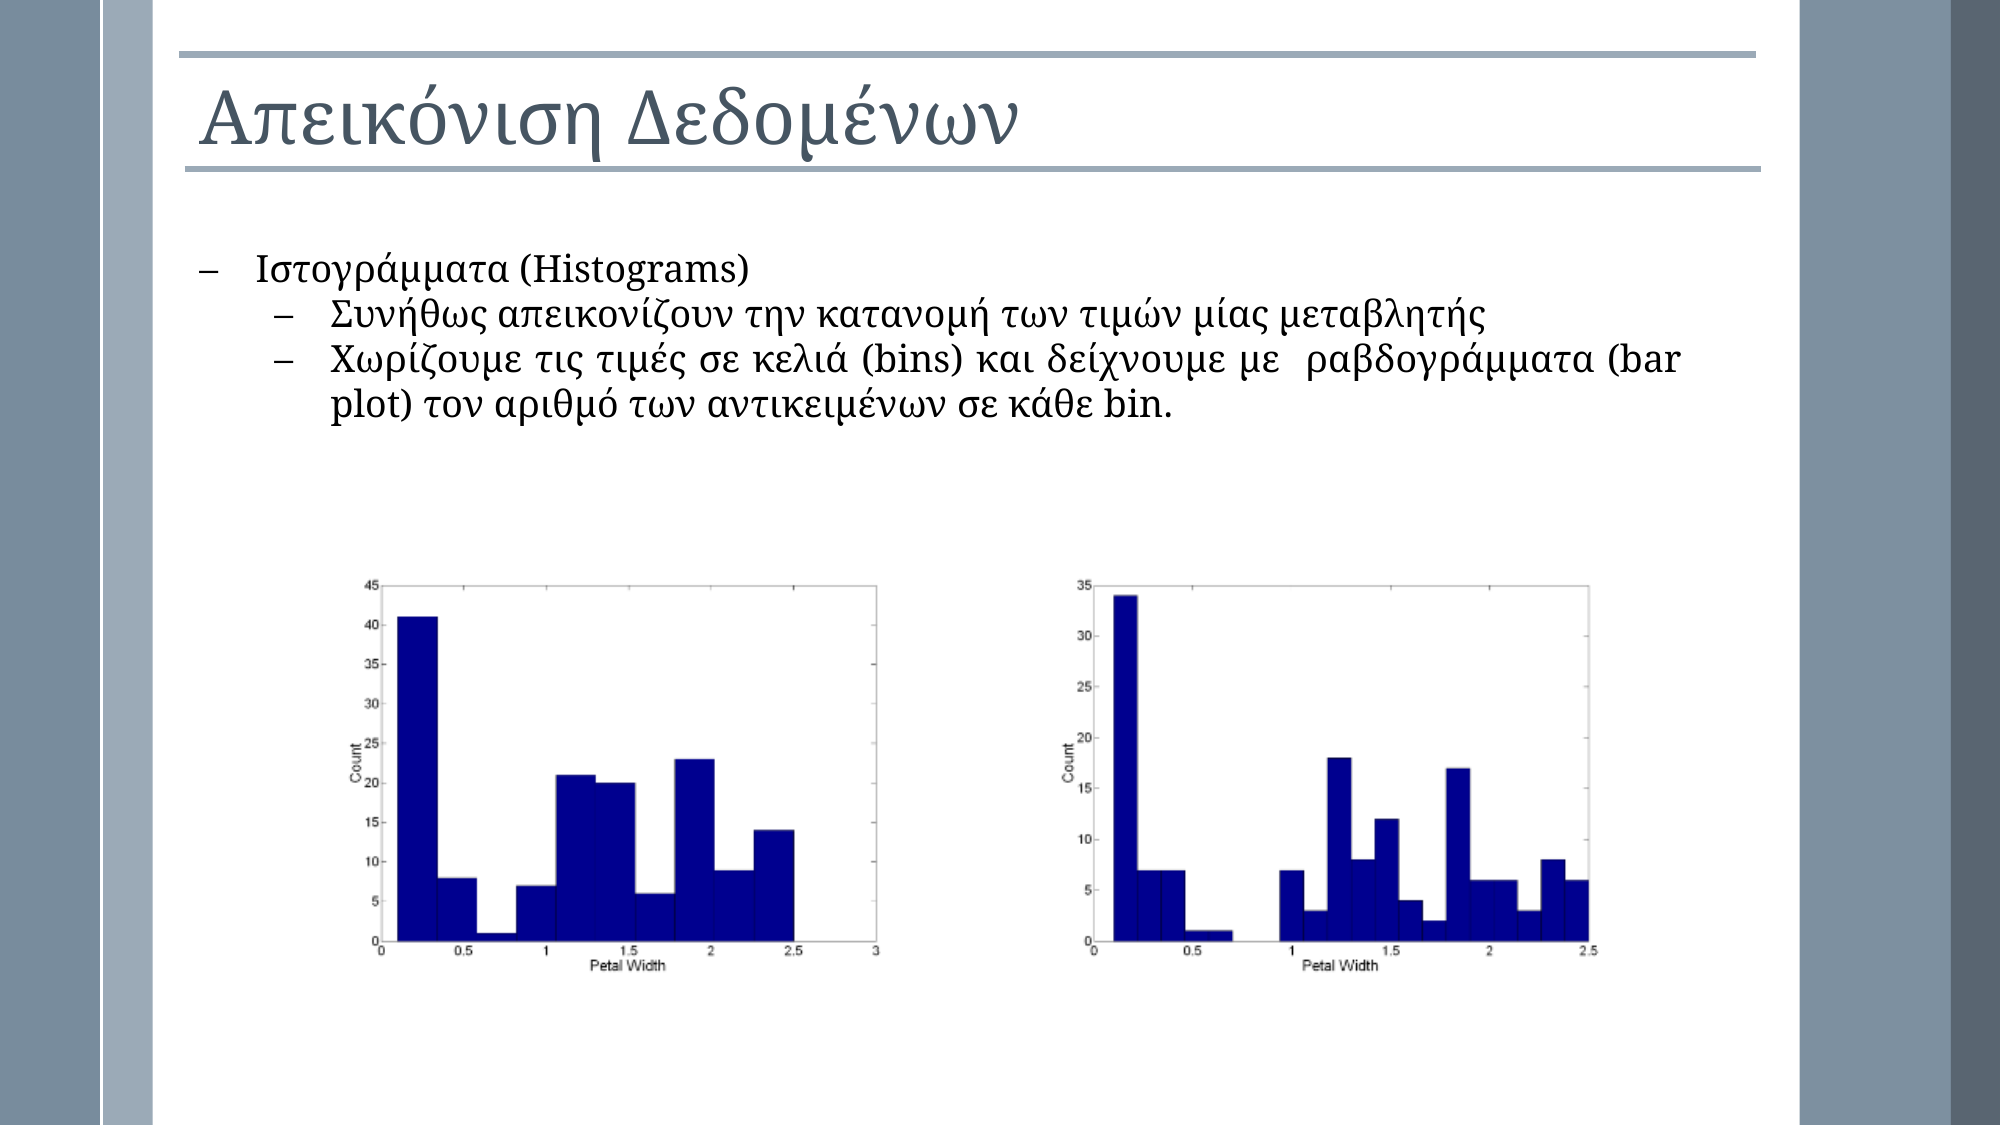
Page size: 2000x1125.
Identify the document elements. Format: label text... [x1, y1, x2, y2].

text_box Ιστογράμματα (Histograms) Συνήθως απεικονίζουν την κατανομή των τιμών μίας μεταβλητής Χωρίζουμε τις τιμές σε κελιά (bins) και δείχνουμε με ραβδογράμματα (bar plot) τον αριθμό των αντικειμένων σε κάθε bin. [184, 192, 1697, 883]
picture [324, 562, 1611, 985]
text_box Απεικόνιση Δεδομένων [184, 62, 1756, 167]
